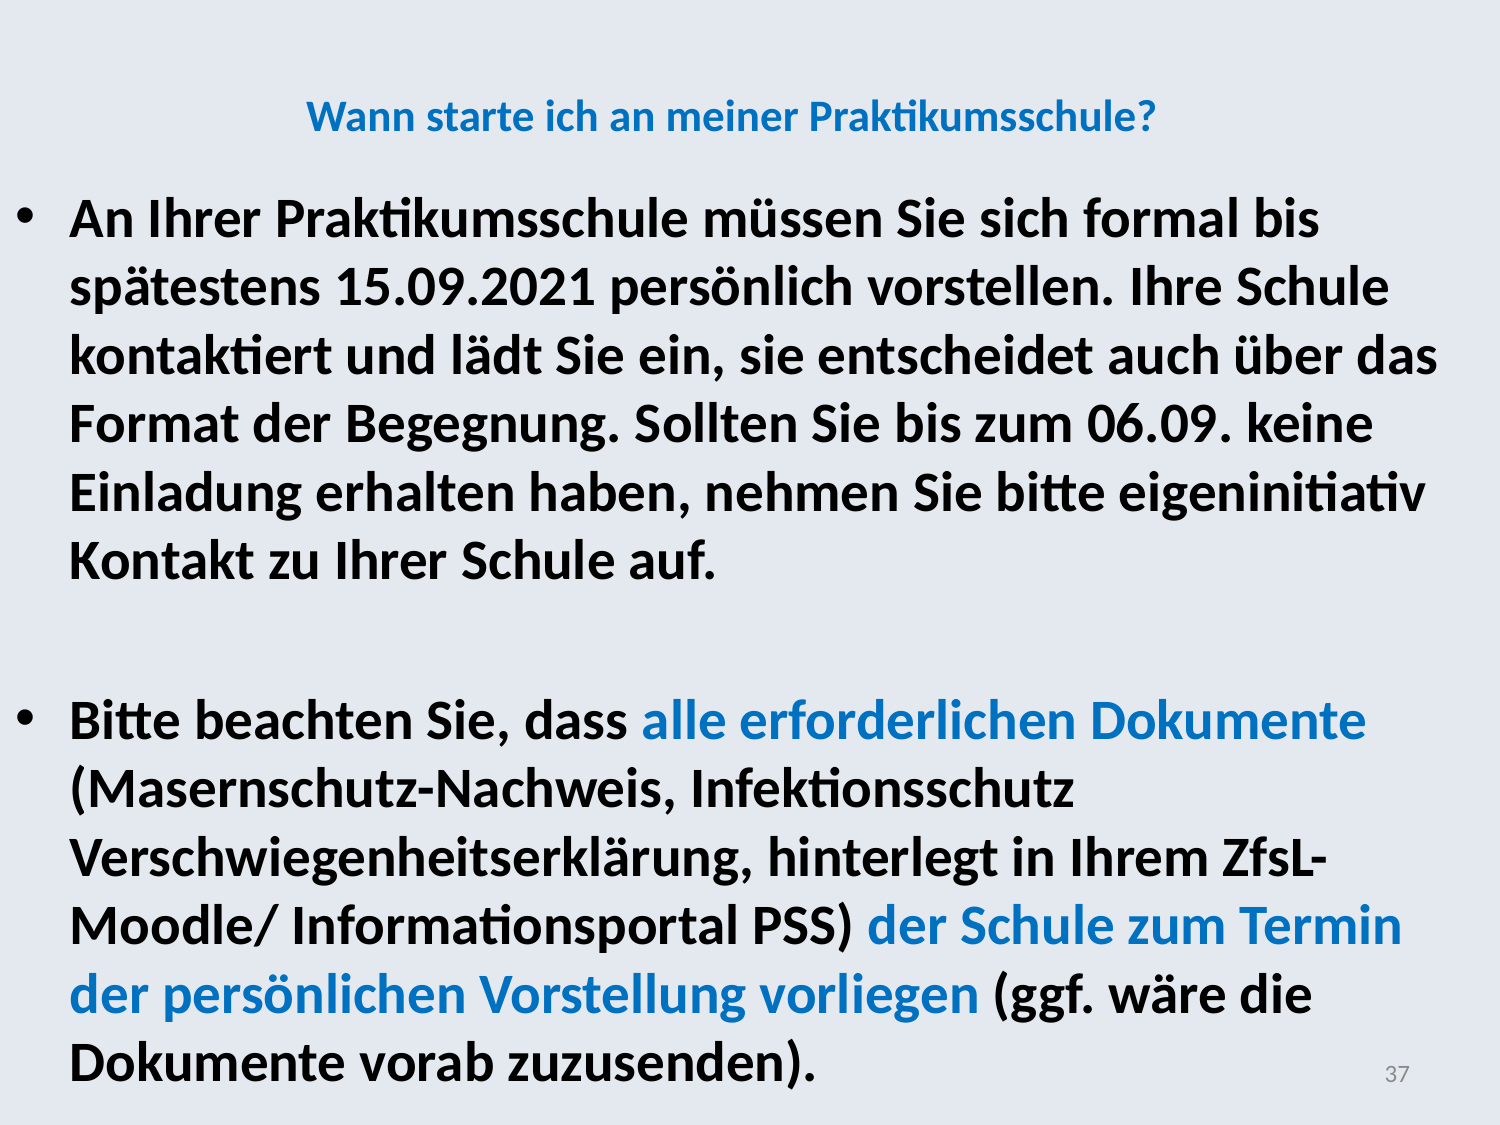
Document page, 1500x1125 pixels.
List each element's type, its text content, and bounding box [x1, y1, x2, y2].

title Wann starte ich an meiner Praktikumsschule? [75, 30, 1400, 172]
slide_number 37 [1074, 1042, 1425, 1103]
list An Ihrer Praktikumsschule müssen Sie sich formal bis spätestens 15.09.2021 persönlich vorstellen. Ihre Schule kontaktiert und lädt Sie ein, sie entscheidet auch über das Format der Begegnung. Sollten Sie bis zum 06.09. keine Einladung erhalten haben, nehmen Sie bitte eigeninitiativ Kontakt zu Ihrer Schule auf. Bitte beachten Sie, dass alle erforderlichen Dokumente (Masernschutz-Nachweis, Infektionsschutz Verschwiegenheitserklärung, hinterlegt in Ihrem ZfsL-Moodle/ Informationsportal PSS) der Schule zum Termin der persönlichen Vorstellung vorliegen (ggf. wäre die Dokumente vorab zuzusenden). [0, 172, 1500, 1103]
